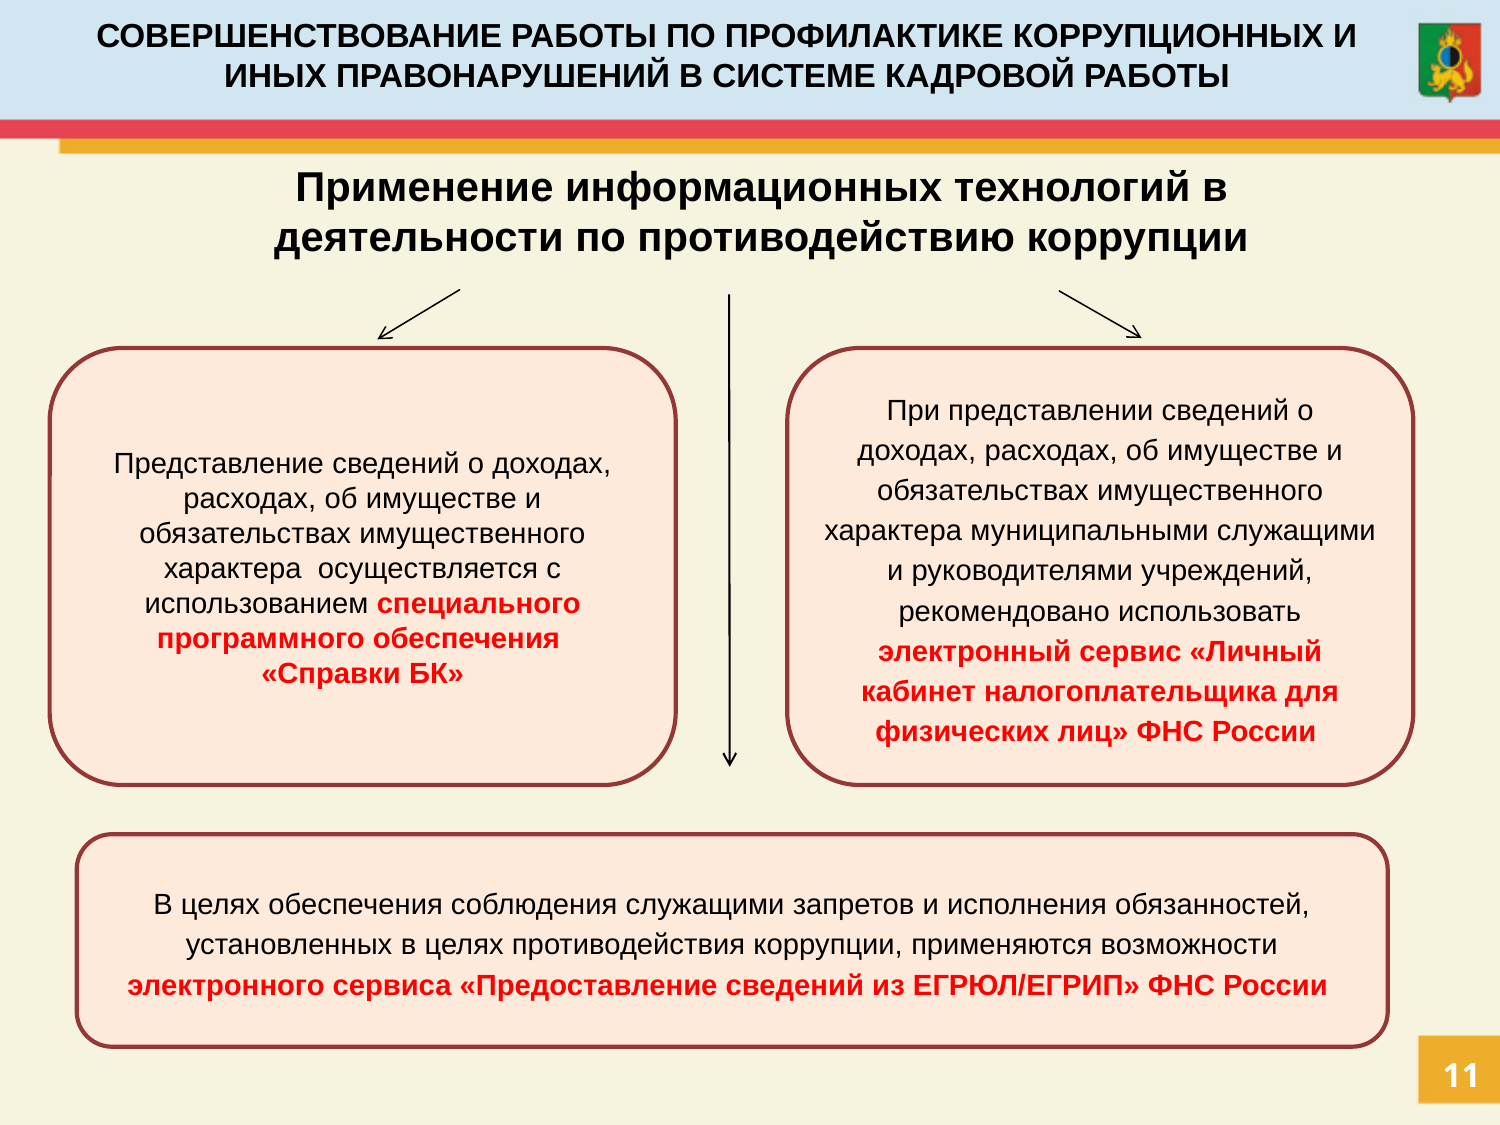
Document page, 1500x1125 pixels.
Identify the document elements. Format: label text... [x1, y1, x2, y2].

text_box Применение информационных технологий в деятельности по противодействию коррупции [180, 148, 1343, 272]
text_box СОВЕРШЕНСТВОВАНИЕ РАБОТЫ ПО ПРОФИЛАКТИКЕ КОРРУПЦИОННЫХ И ИНЫХ ПРАВОНАРУШЕНИЙ В СИСТЕМЕ КАДРОВОЙ РАБОТЫ [31, 7, 1424, 102]
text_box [1058, 290, 1142, 339]
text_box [377, 289, 461, 340]
text_box 11 [1423, 1046, 1500, 1102]
text_box Представление сведений о доходах, расходах, об имуществе и обязательствах имущественного характера осуществляется с использованием специального программного обеспечения «Справки БК» [47, 345, 678, 788]
text_box В целях обеспечения соблюдения служащими запретов и исполнения обязанностей, установленных в целях противодействия коррупции, применяются возможности электронного сервиса «Предоставление сведений из ЕГРЮЛ/ЕГРИП» ФНС России [74, 832, 1390, 1049]
picture [0, 0, 1500, 1125]
text_box При представлении сведений о доходах, расходах, об имуществе и обязательствах имущественного характера муниципальными служащими и руководителями учреждений, рекомендовано использовать электронный сервис «Личный кабинет налогоплательщика для физических лиц» ФНС России [785, 345, 1416, 788]
